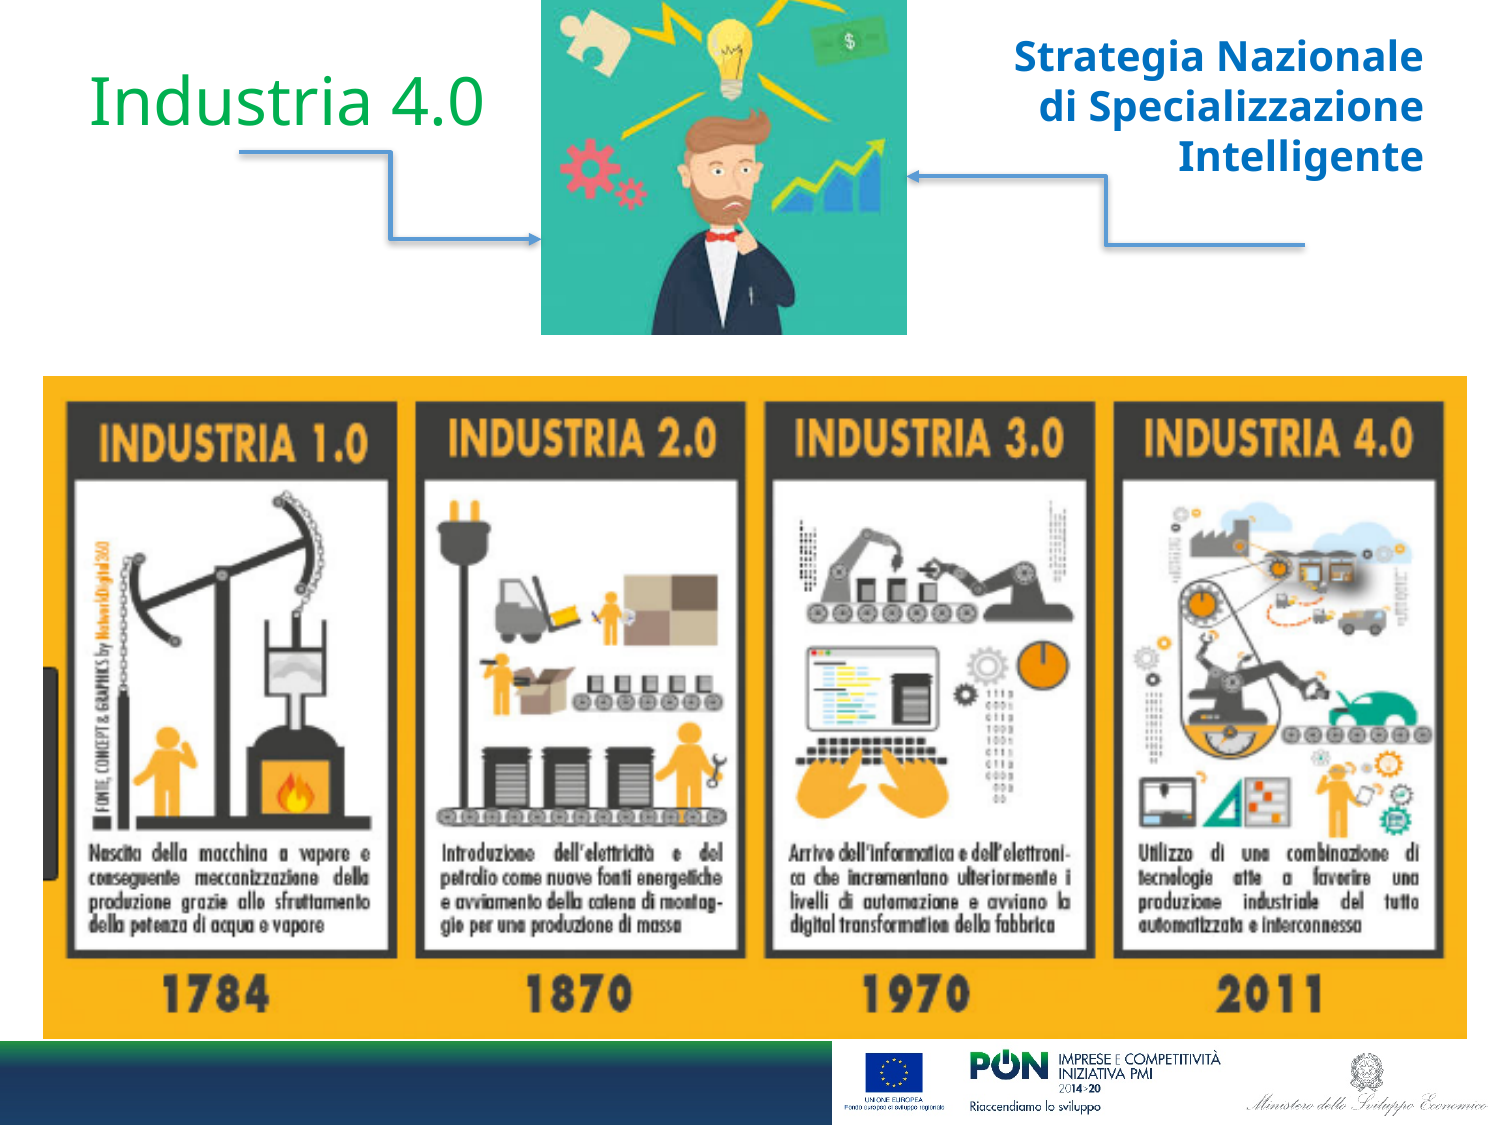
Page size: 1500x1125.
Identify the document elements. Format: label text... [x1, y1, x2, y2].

picture [541, 0, 907, 335]
picture [0, 1039, 1500, 1125]
title Industria 4.0 [75, 51, 519, 219]
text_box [906, 176, 1306, 246]
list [43, 376, 1467, 1039]
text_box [238, 152, 542, 240]
text_box Strategia Nazionale di Specializzazione Intelligente [985, 22, 1440, 187]
